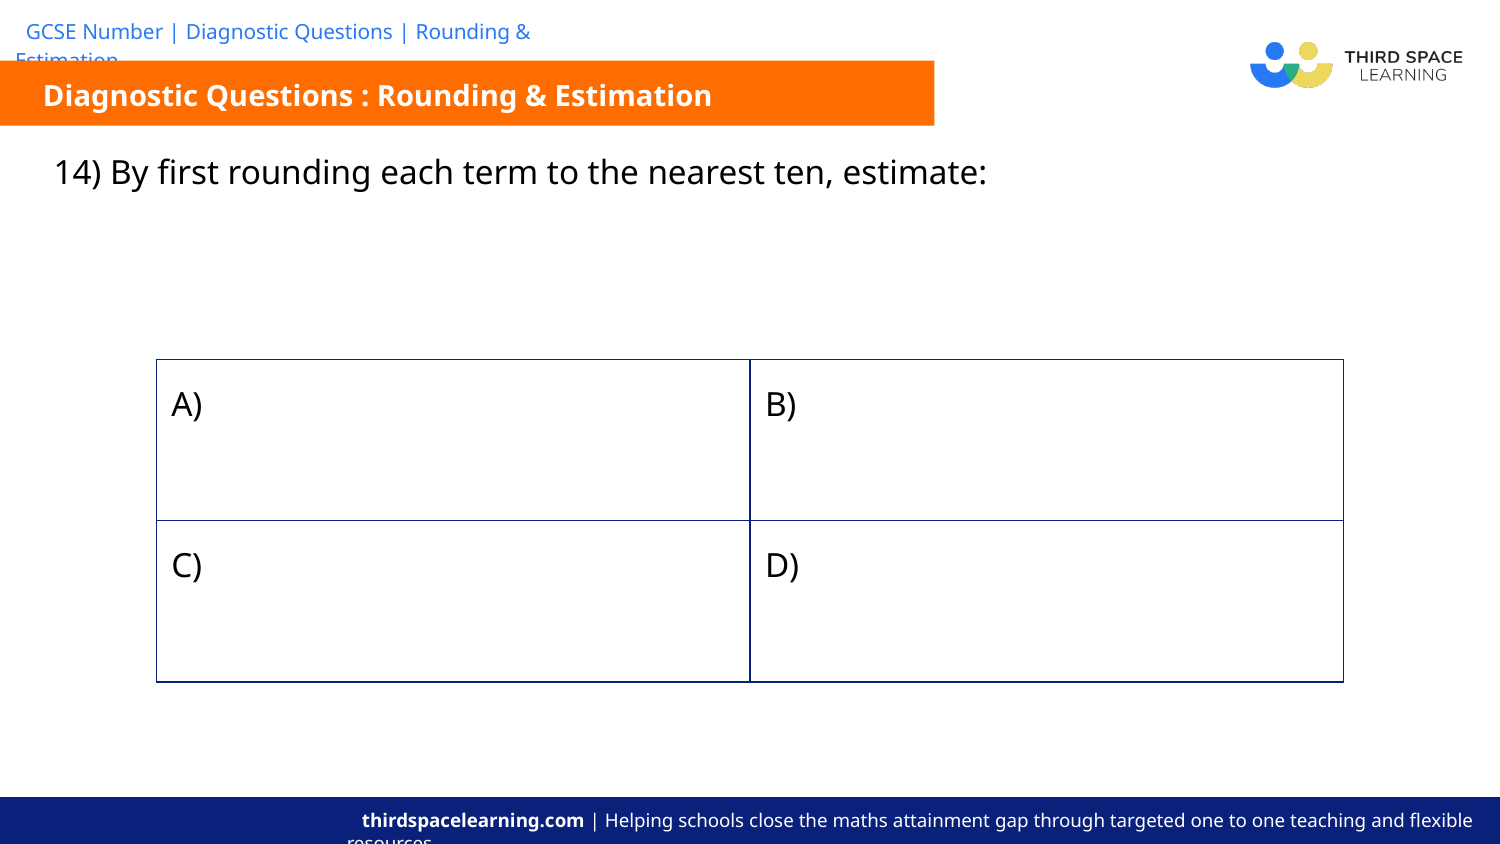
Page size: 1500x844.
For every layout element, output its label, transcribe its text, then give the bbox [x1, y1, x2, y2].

picture [1250, 33, 1465, 99]
text_box Diagnostic Questions : Rounding & Estimation [27, 61, 828, 127]
